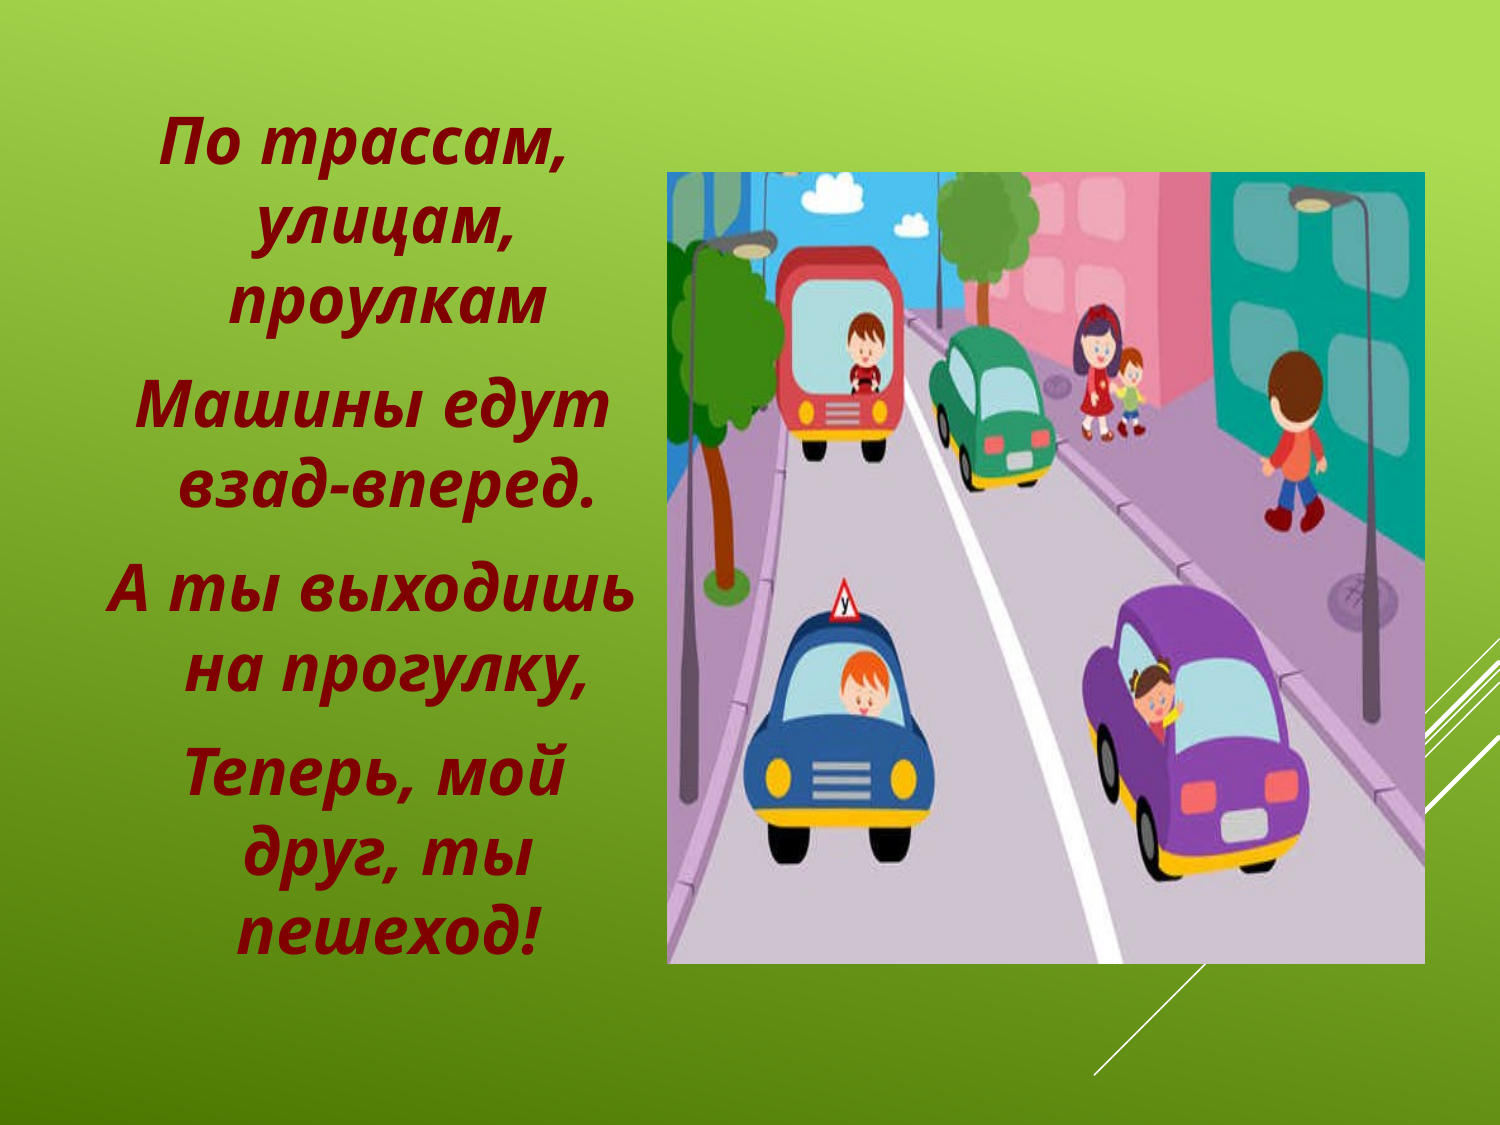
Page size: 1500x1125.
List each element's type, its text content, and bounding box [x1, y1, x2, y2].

list По трассам, улицам, проулкам Машины едут взад-вперед. А ты выходишь на прогулку, Теперь, мой друг, ты пешеход! [75, 54, 656, 1012]
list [666, 172, 1426, 965]
